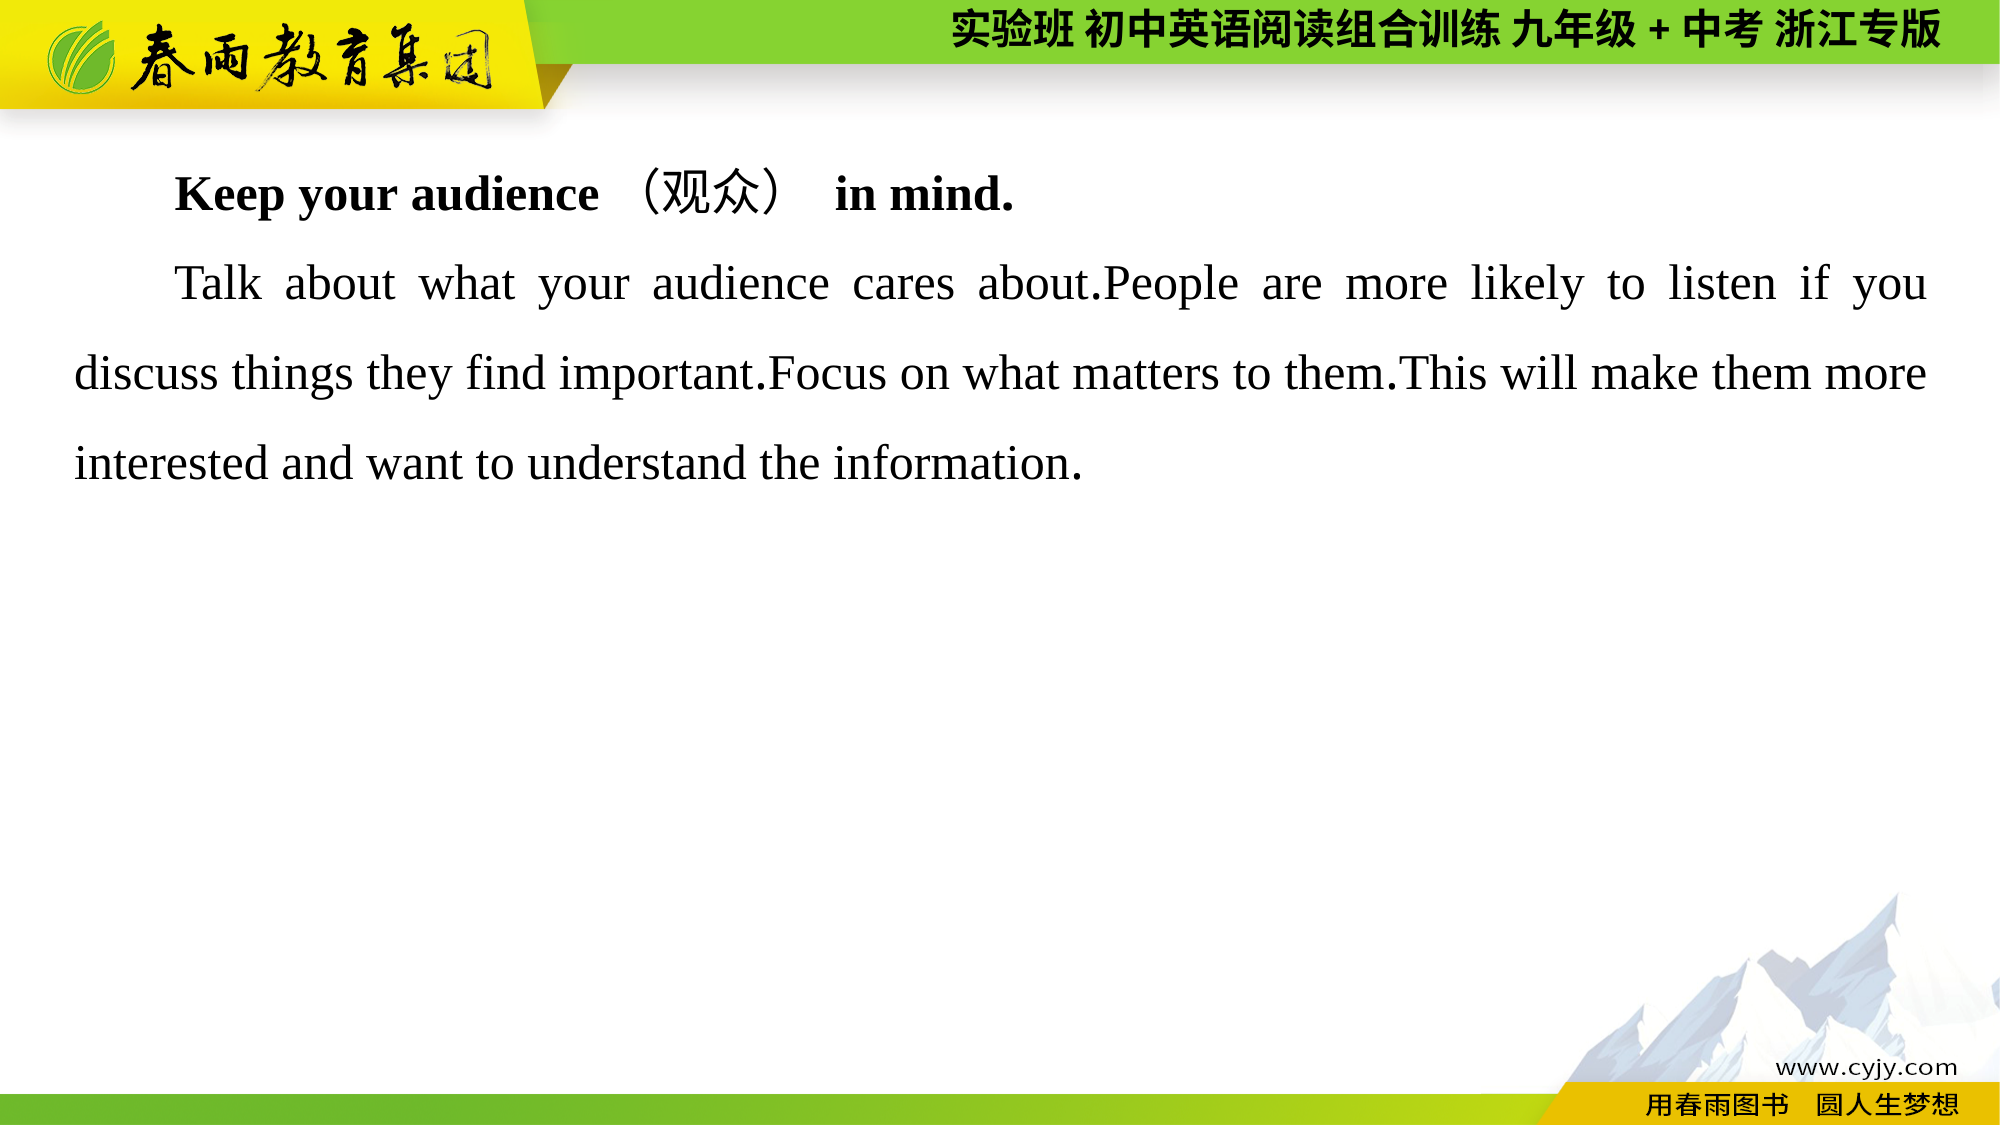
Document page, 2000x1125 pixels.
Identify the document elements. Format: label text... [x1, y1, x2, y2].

list Keep your audience（观众） in mind. Talk about what your audience cares about.People are more likely to listen if you discuss things they find important.Focus on what matters to them.This will make them more interested and want to understand the information. [59, 122, 1944, 490]
picture [0, 0, 2000, 1125]
